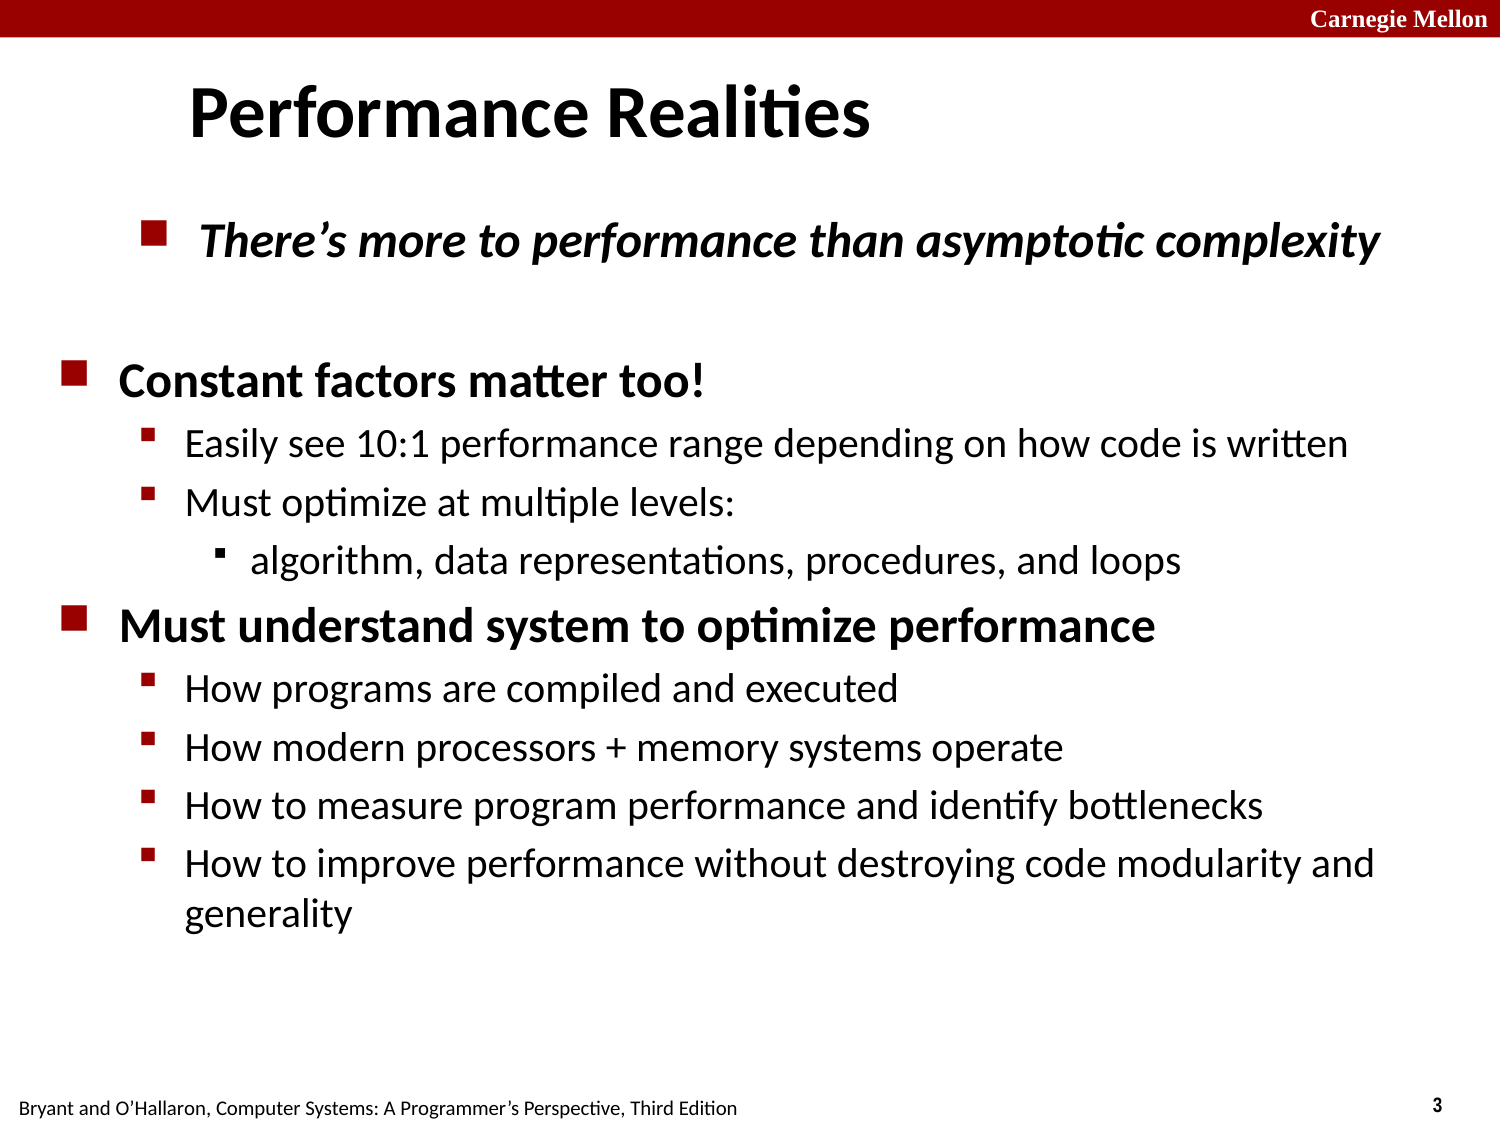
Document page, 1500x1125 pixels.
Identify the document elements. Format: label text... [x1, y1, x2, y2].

list There’s more to performance than asymptotic complexity Constant factors matter too! Easily see 10:1 performance range depending on how code is written Must optimize at multiple levels: algorithm, data representations, procedures, and loops Must understand system to optimize performance How programs are compiled and executed How modern processors + memory systems operate How to measure program performance and identify bottlenecks How to improve performance without destroying code modularity and generality [47, 199, 1476, 1058]
title Performance Realities [174, 60, 1048, 155]
